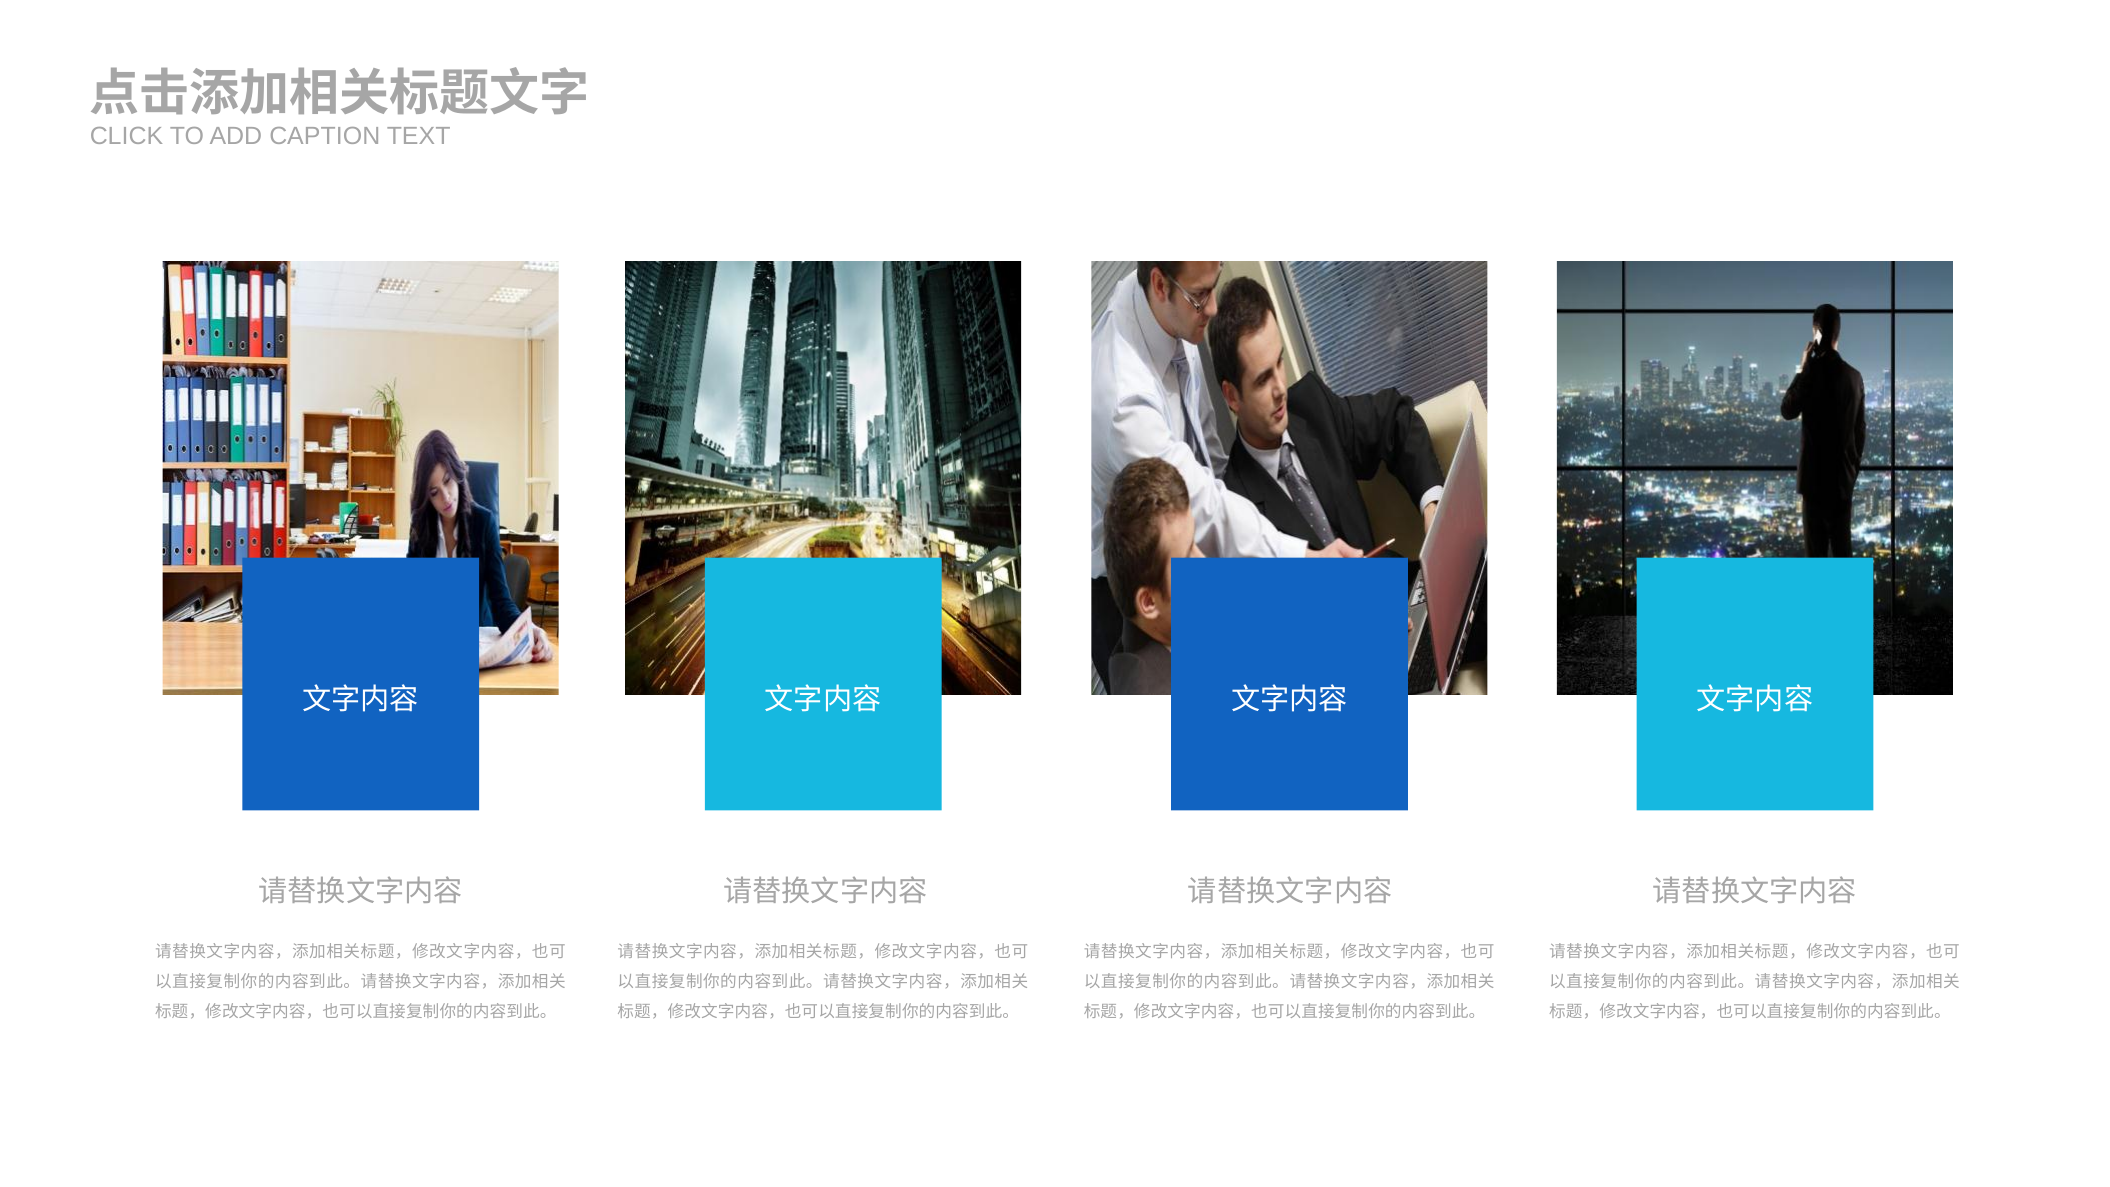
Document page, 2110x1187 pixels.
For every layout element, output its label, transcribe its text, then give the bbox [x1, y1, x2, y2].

text_box [704, 557, 942, 811]
text_box [1556, 260, 1954, 695]
text_box [1636, 557, 1874, 811]
text_box 请替换文字内容 [181, 871, 540, 907]
text_box 请替换文字内容 [1576, 871, 1934, 907]
text_box 请替换文字内容，添加相关标题，修改文字内容，也可以直接复制你的内容到此。请替换文字内容，添加相关标题，修改文字内容，也可以直接复制你的内容到此。 [617, 930, 1029, 1021]
text_box 请替换文字内容 [1111, 871, 1469, 907]
text_box 文字内容 [302, 662, 420, 716]
text_box 点击添加相关标题文字 [89, 60, 618, 121]
text_box [242, 557, 480, 811]
text_box [1090, 260, 1489, 695]
text_box CLICK TO ADD CAPTION TEXT [89, 119, 524, 150]
text_box 文字内容 [1696, 662, 1814, 716]
text_box 请替换文字内容 [646, 871, 1005, 907]
text_box 文字内容 [1230, 662, 1349, 716]
text_box 文字内容 [764, 662, 882, 716]
text_box [1171, 557, 1408, 811]
text_box [162, 260, 560, 695]
text_box 请替换文字内容，添加相关标题，修改文字内容，也可以直接复制你的内容到此。请替换文字内容，添加相关标题，修改文字内容，也可以直接复制你的内容到此。 [155, 930, 567, 1021]
text_box 请替换文字内容，添加相关标题，修改文字内容，也可以直接复制你的内容到此。请替换文字内容，添加相关标题，修改文字内容，也可以直接复制你的内容到此。 [1549, 930, 1961, 1021]
text_box 请替换文字内容，添加相关标题，修改文字内容，也可以直接复制你的内容到此。请替换文字内容，添加相关标题，修改文字内容，也可以直接复制你的内容到此。 [1083, 930, 1496, 1021]
text_box [624, 260, 1022, 695]
